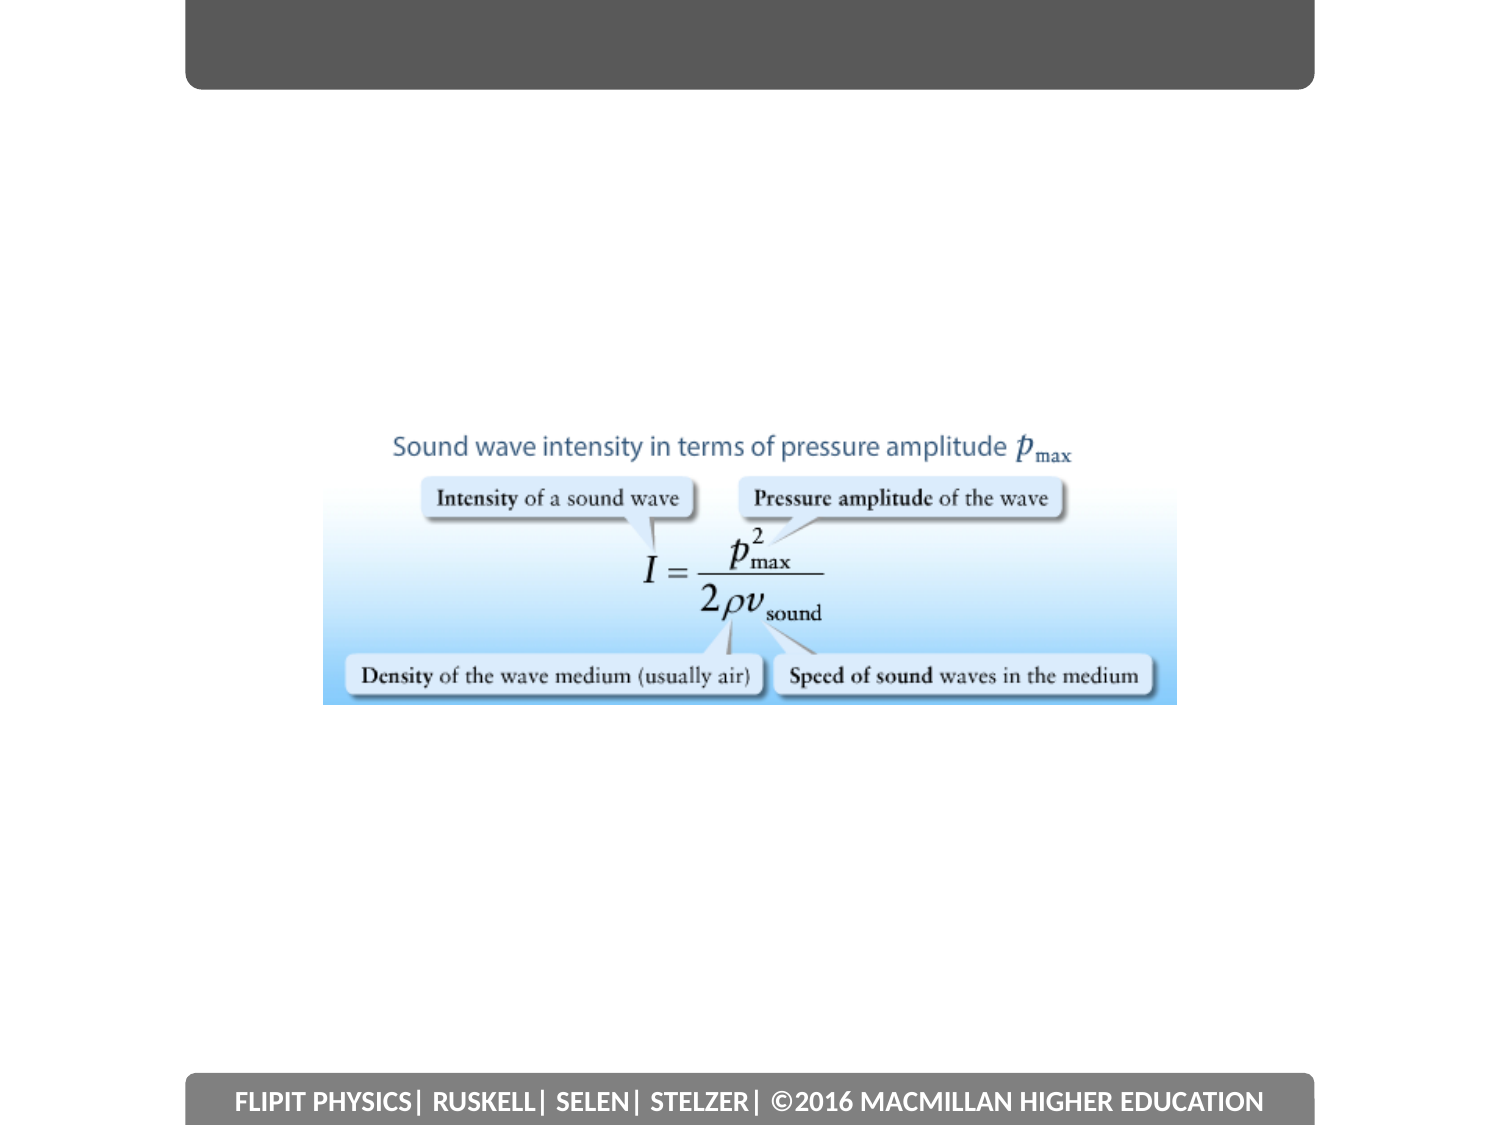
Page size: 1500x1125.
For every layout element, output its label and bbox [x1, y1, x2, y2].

text_box [187, 1074, 1313, 1125]
picture [323, 420, 1177, 705]
text_box [185, 0, 1315, 90]
